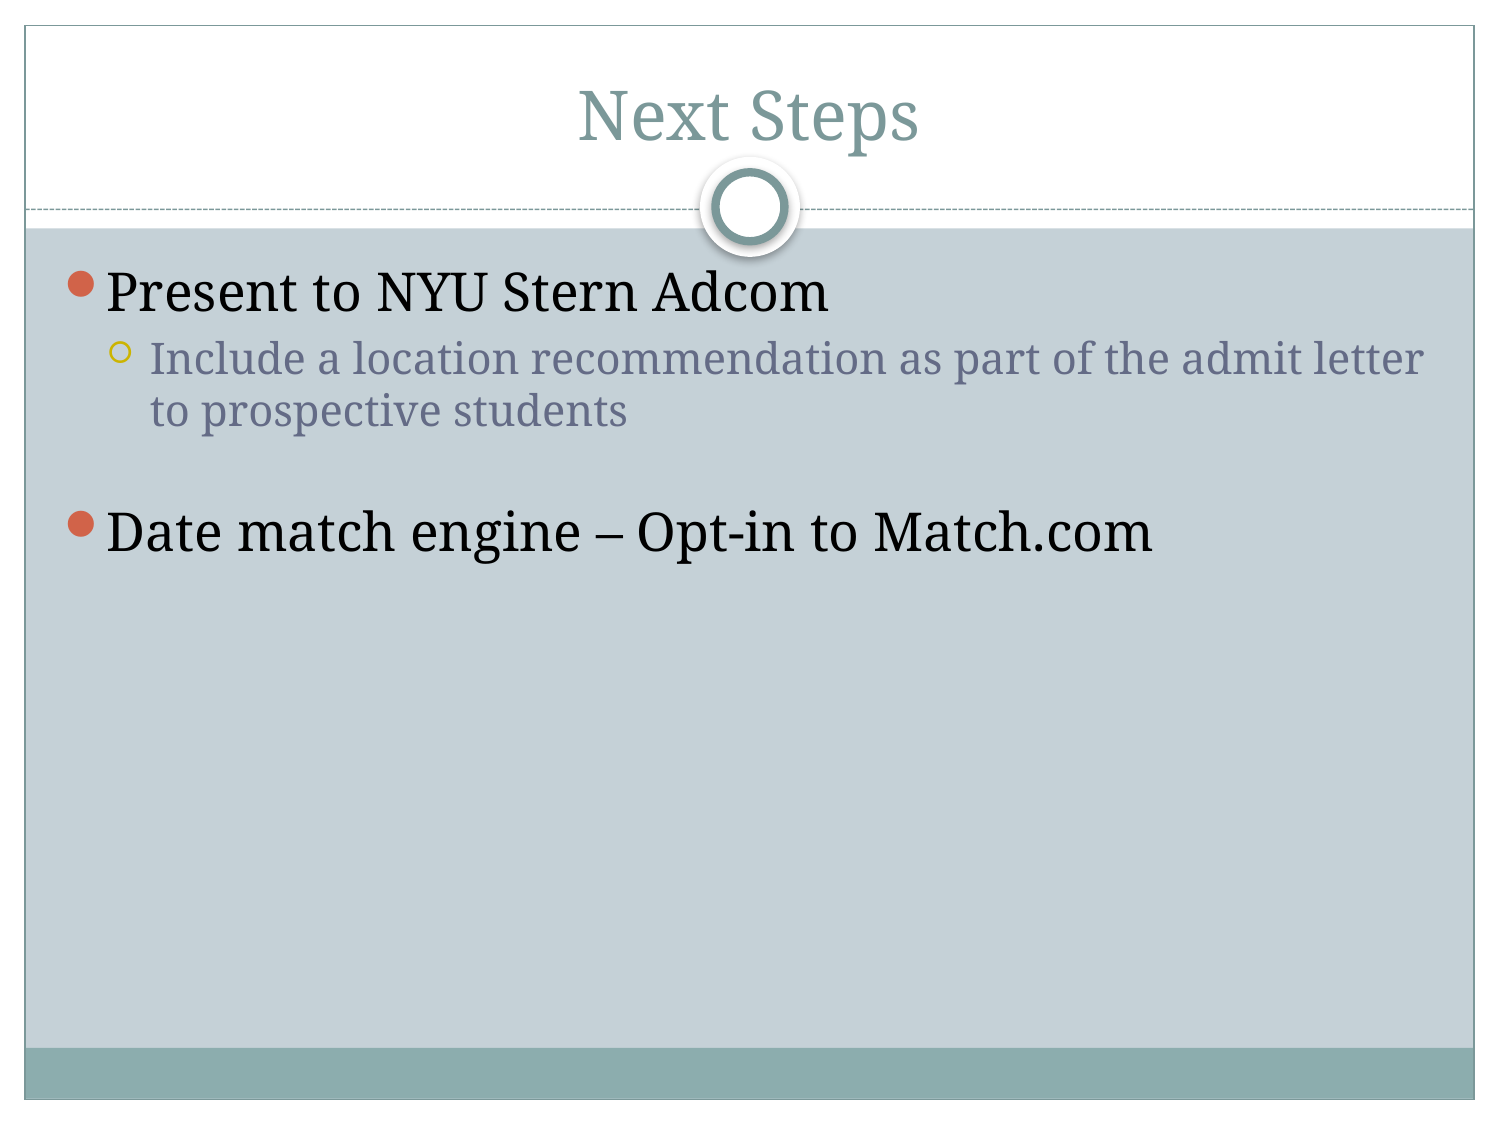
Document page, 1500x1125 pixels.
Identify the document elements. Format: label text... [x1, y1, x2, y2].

list Present to NYU Stern Adcom Include a location recommendation as part of the admit letter to prospective students Date match engine – Opt-in to Match.com [49, 250, 1445, 1001]
title Next Steps [49, 37, 1450, 162]
